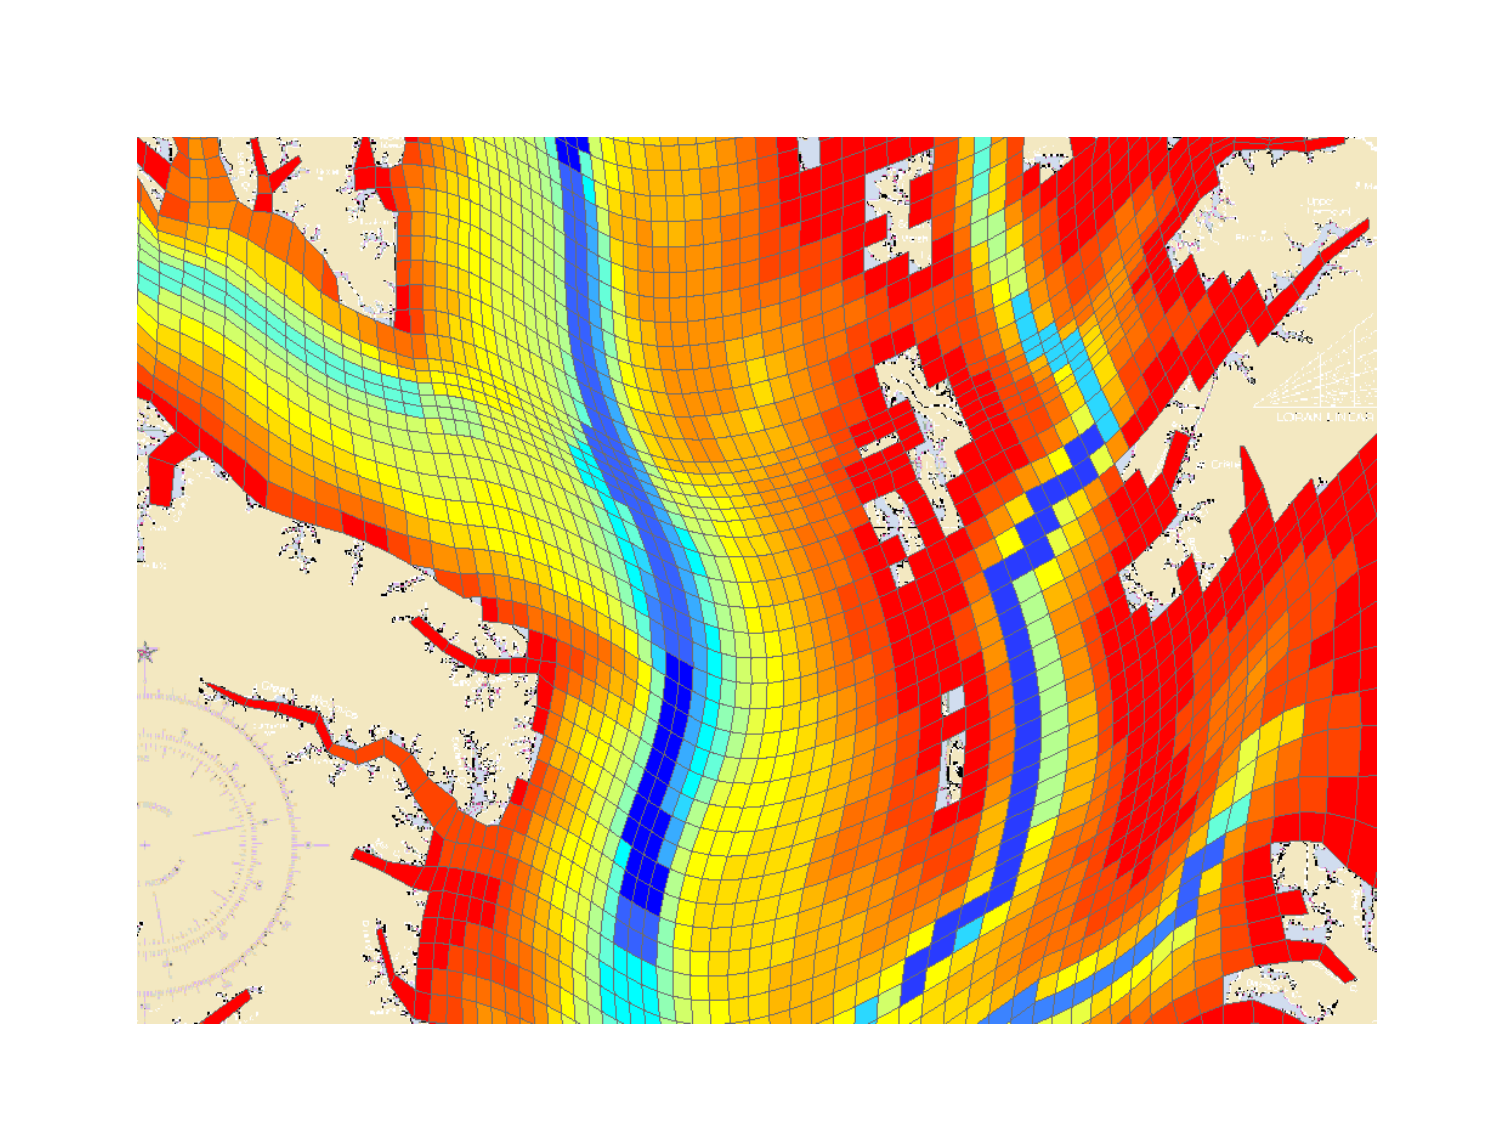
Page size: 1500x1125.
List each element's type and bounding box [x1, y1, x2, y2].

picture [137, 137, 1378, 1024]
